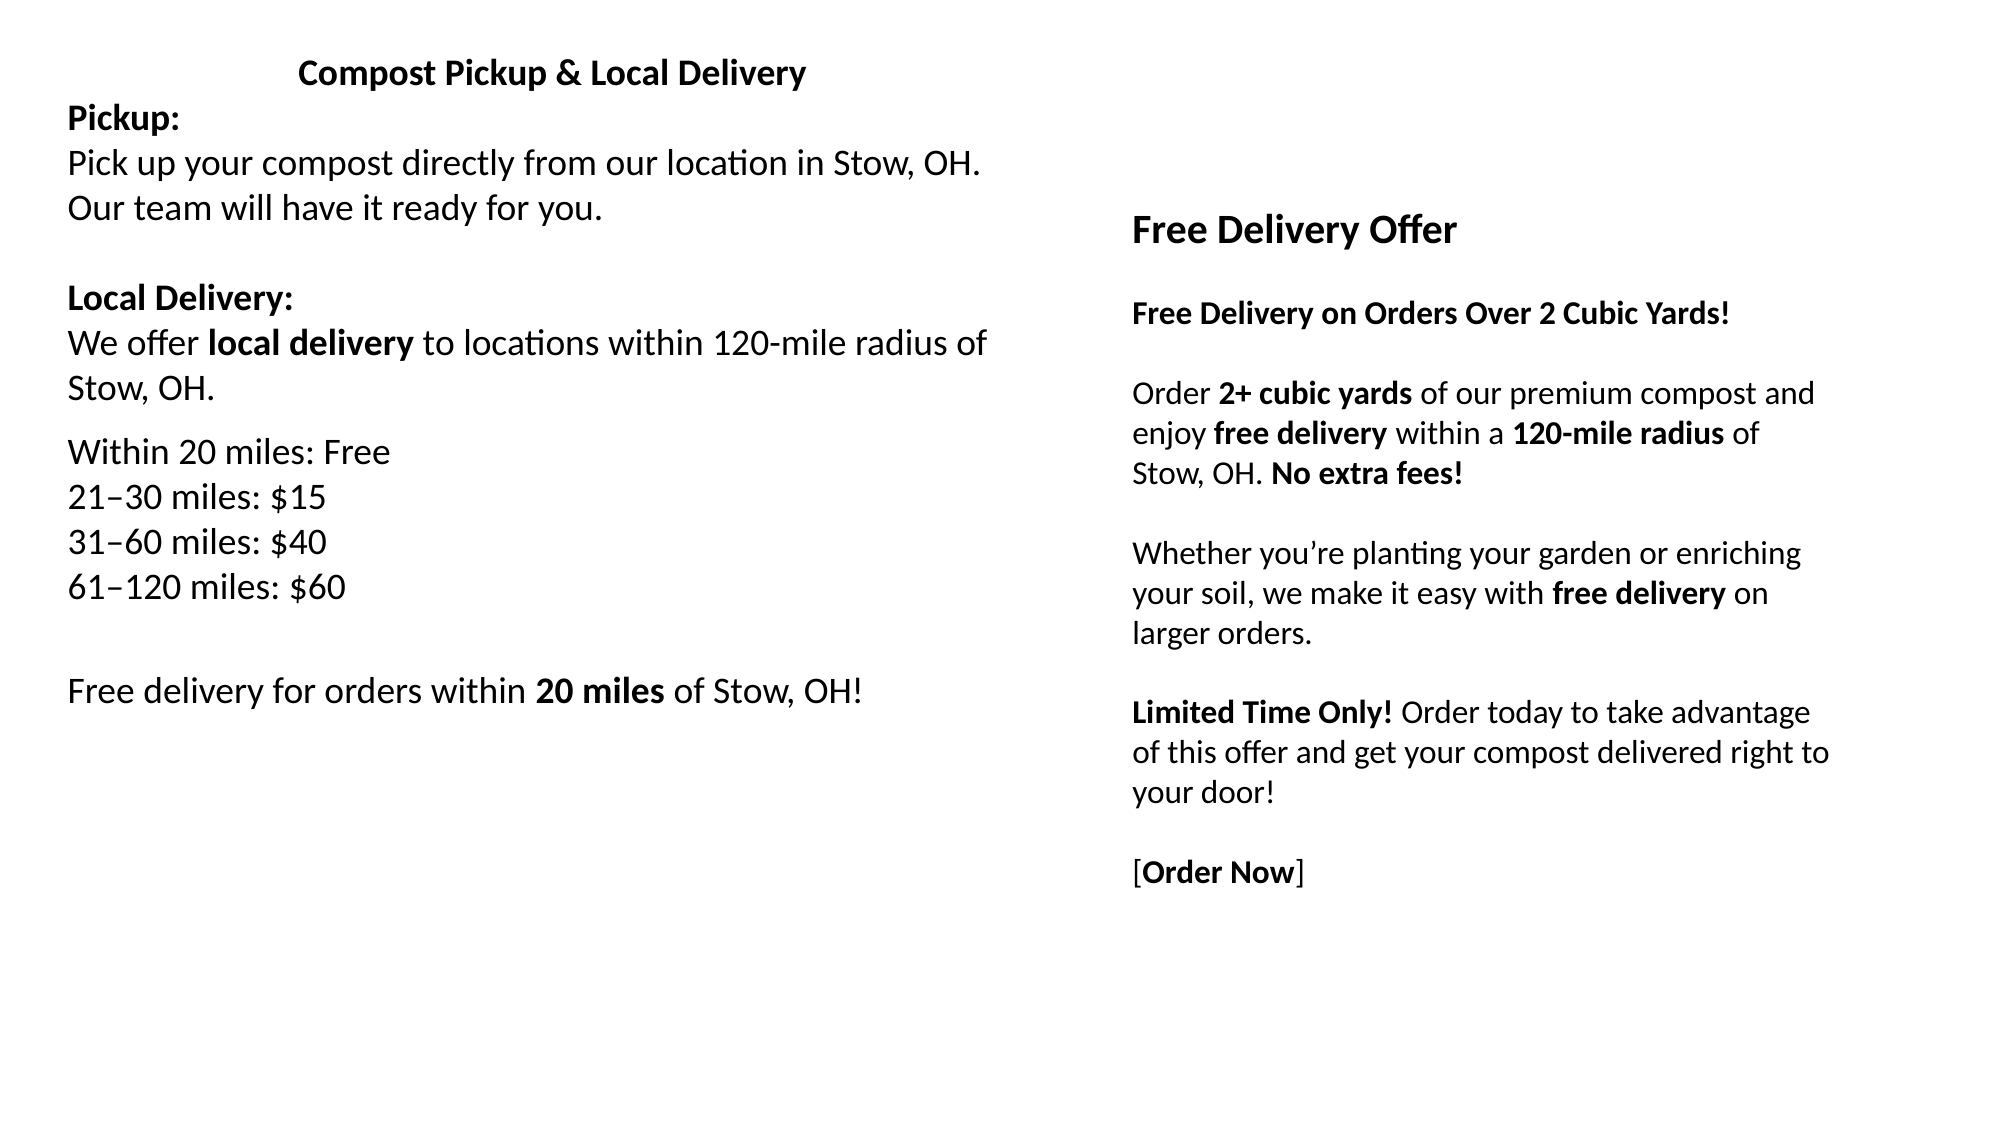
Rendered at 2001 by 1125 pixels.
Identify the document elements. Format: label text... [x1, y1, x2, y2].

text_box Free Delivery Offer Free Delivery on Orders Over 2 Cubic Yards! Order 2+ cubic yards of our premium compost and enjoy free delivery within a 120-mile radius of Stow, OH. No extra fees! Whether you’re planting your garden or enriching your soil, we make it easy with free delivery on larger orders. Limited Time Only! Order today to take advantage of this offer and get your compost delivered right to your door! [Order Now] [1117, 194, 1852, 898]
text_box Compost Pickup & Local Delivery Pickup: Pick up your compost directly from our location in Stow, OH. Our team will have it ready for you. Local Delivery: We offer local delivery to locations within 120-mile radius of Stow, OH. [52, 40, 1053, 416]
text_box Free delivery for orders within 20 miles of Stow, OH! [52, 658, 1053, 719]
text_box Within 20 miles: Free 21–30 miles: $15 31–60 miles: $40 61–120 miles: $60 [52, 419, 436, 615]
